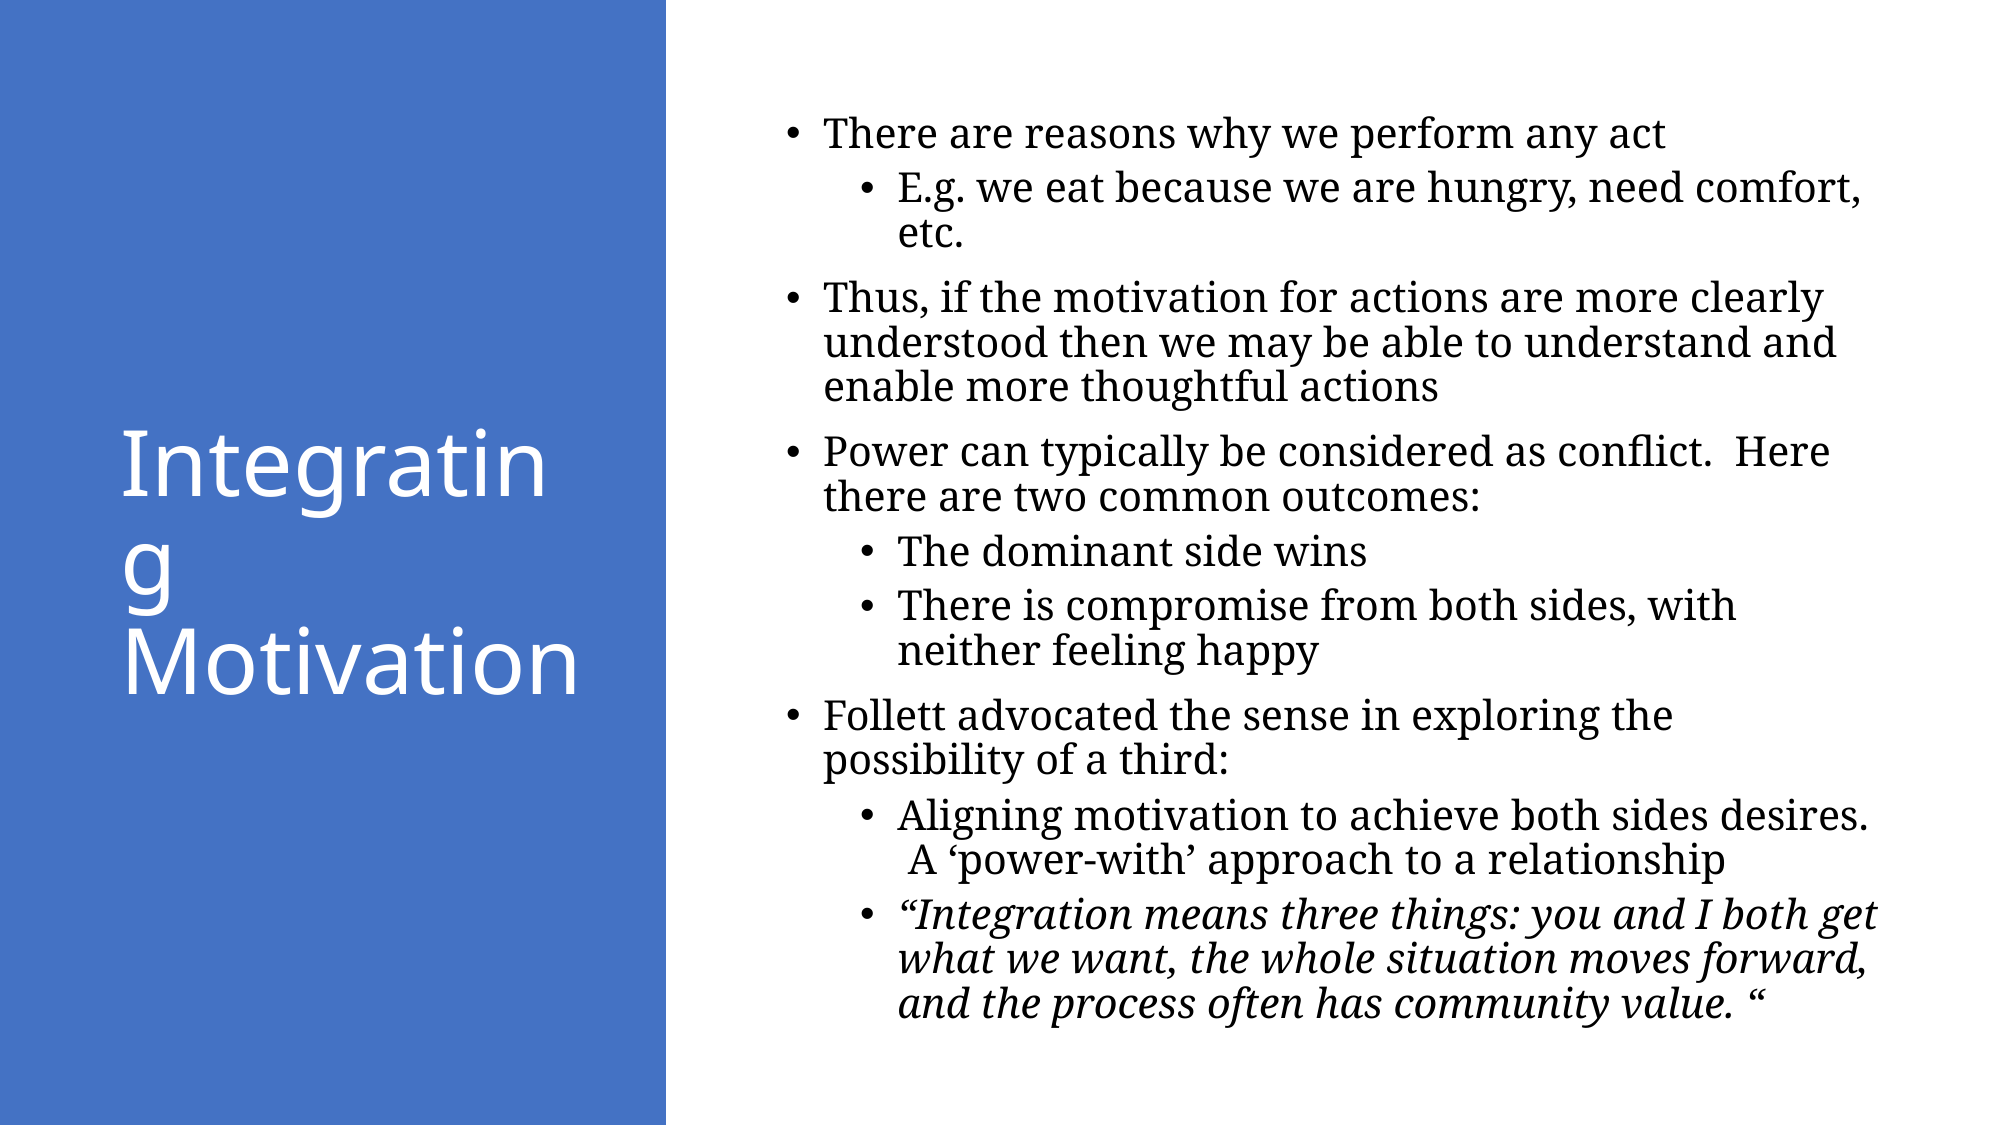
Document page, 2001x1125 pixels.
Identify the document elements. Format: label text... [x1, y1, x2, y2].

list There are reasons why we perform any act E.g. we eat because we are hungry, need comfort, etc. Thus, if the motivation for actions are more clearly understood then we may be able to understand and enable more thoughtful actions Power can typically be considered as conflict. Here there are two common outcomes: The dominant side wins There is compromise from both sides, with neither feeling happy Follett advocated the sense in exploring the possibility of a third: Aligning motivation to achieve both sides desires. A ‘power-with’ approach to a relationship “Integration means three things: you and I both get what we want, the whole situation moves forward, and the process often has community value. “ [770, 104, 1895, 1050]
text_box [0, 0, 667, 1125]
title Integrating Motivation [105, 104, 614, 1026]
